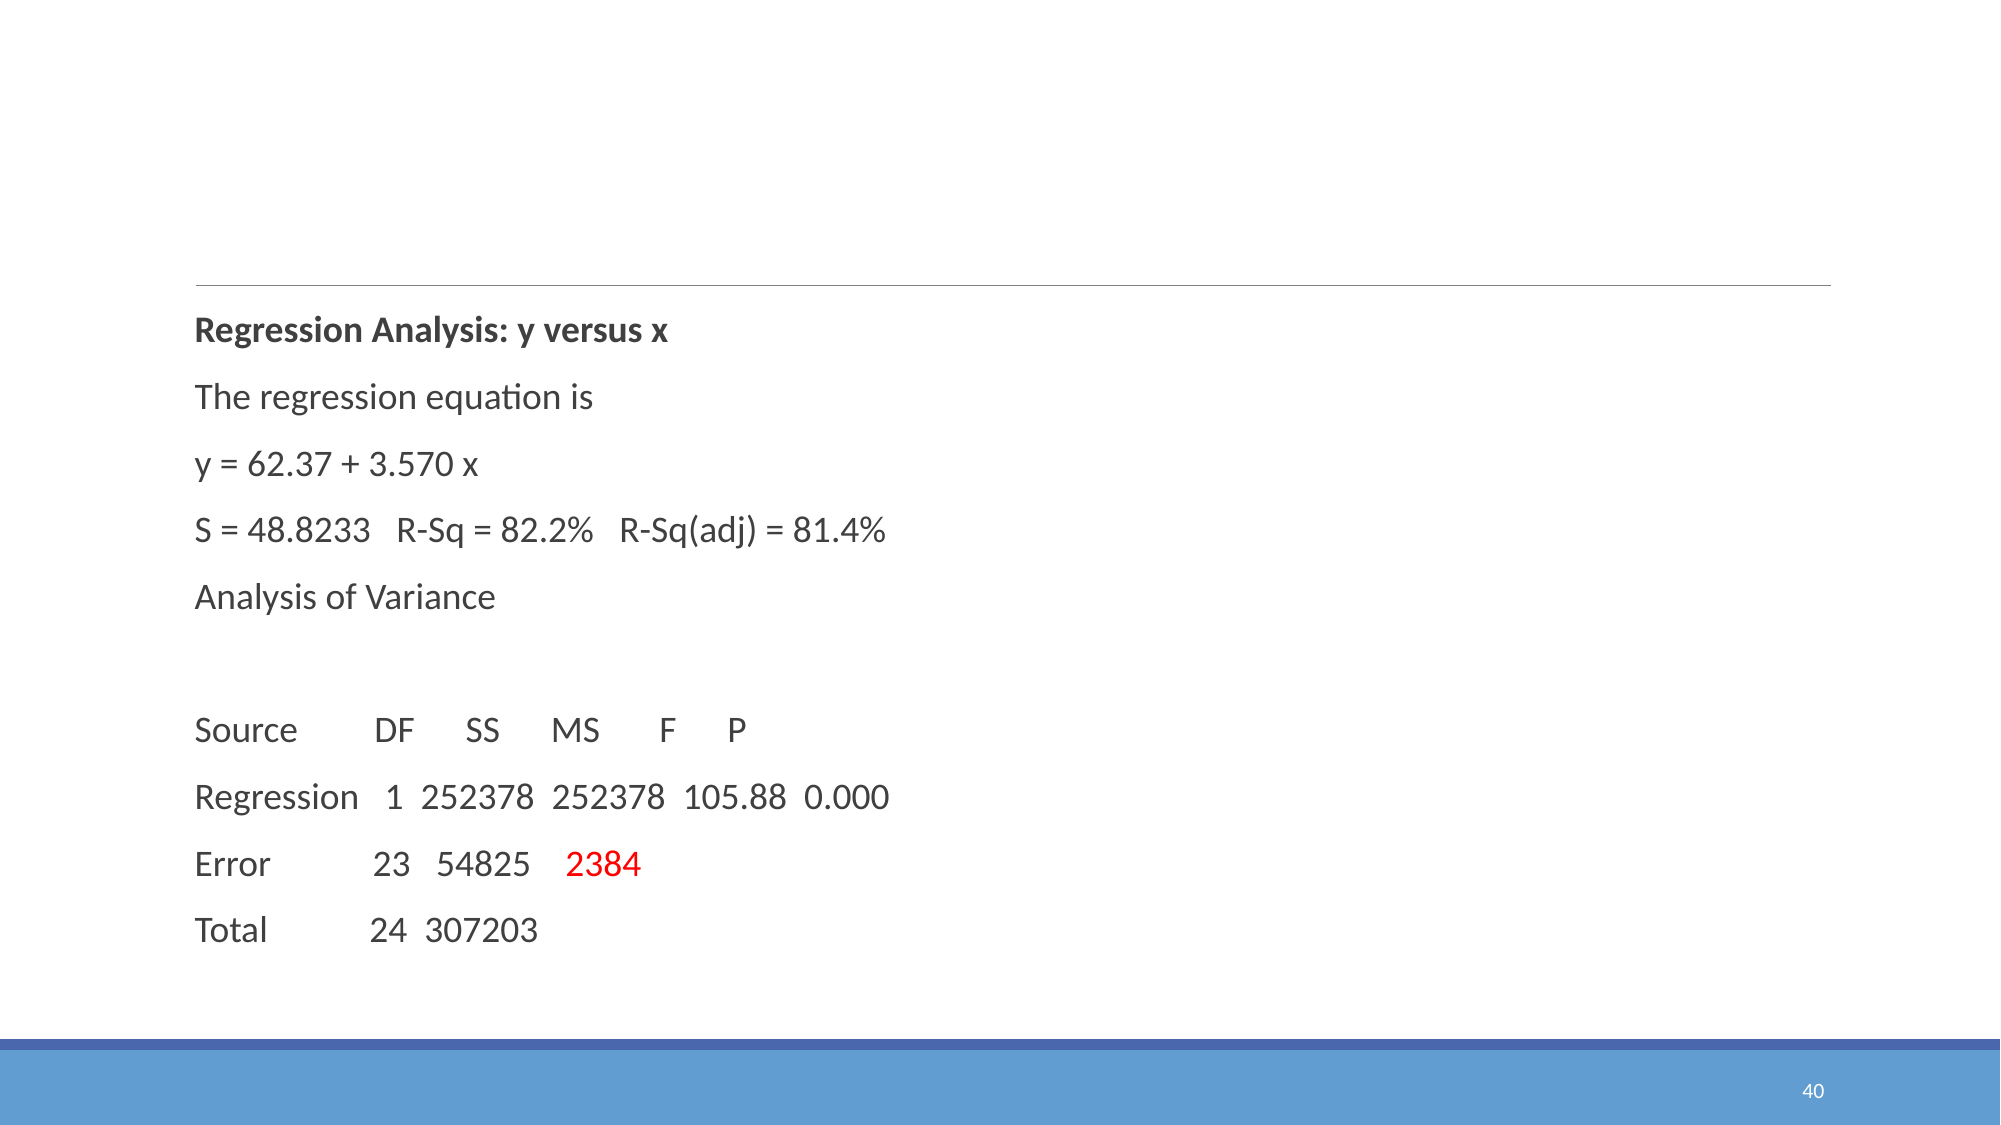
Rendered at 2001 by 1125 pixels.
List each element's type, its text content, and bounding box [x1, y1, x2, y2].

slide_number 40 [1624, 1059, 1840, 1120]
list Regression Analysis: y versus x The regression equation is y = 62.37 + 3.570 x S = 48.8233 R-Sq = 82.2% R-Sq(adj) = 81.4% Analysis of Variance Source DF SS MS F P Regression 1 252378 252378 105.88 0.000 Error 23 54825 2384 Total 24 307203 [180, 302, 1830, 963]
